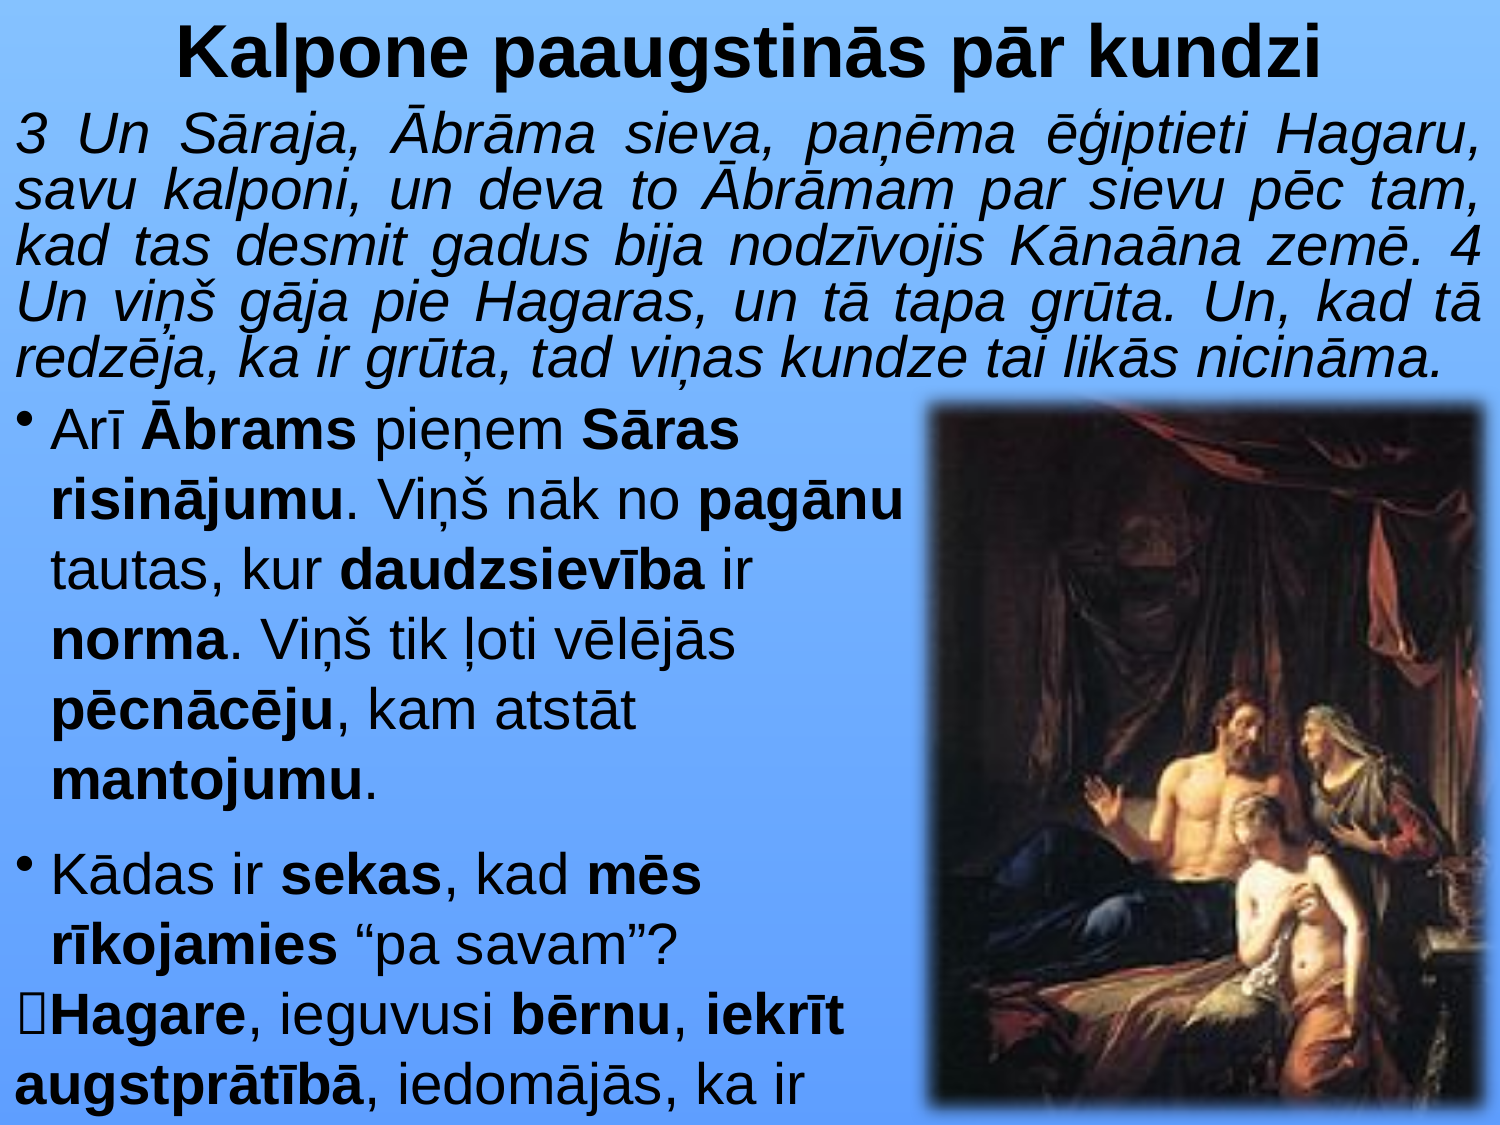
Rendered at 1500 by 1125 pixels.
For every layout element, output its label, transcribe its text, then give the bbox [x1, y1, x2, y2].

title Kalpone paaugstinās pār kundzi [0, 0, 1500, 137]
picture [910, 385, 1500, 1125]
list 3 Un Sāraja, Ābrāma sieva, paņēma ēģiptieti Hagaru, savu kalponi, un deva to Ābrāmam par sievu pēc tam, kad tas desmit gadus bija nodzīvojis Kānaāna zemē. 4 Un viņš gāja pie Hagaras, un tā tapa grūta. Un, kad tā redzēja, ka ir grūta, tad viņas kundze tai likās nicināma. [0, 137, 1500, 280]
text_box Arī Ābrams pieņem Sāras risinājumu. Viņš nāk no pagānu tautas, kur daudzsievība ir norma. Viņš tik ļoti vēlējās pēcnācēju, kam atstāt mantojumu. Kādas ir sekas, kad mēs rīkojamies “pa savam”? Hagare, ieguvusi bērnu, iekrīt augstprātībā, iedomājās, ka ir pārāka par Sāru. [0, 383, 911, 1125]
